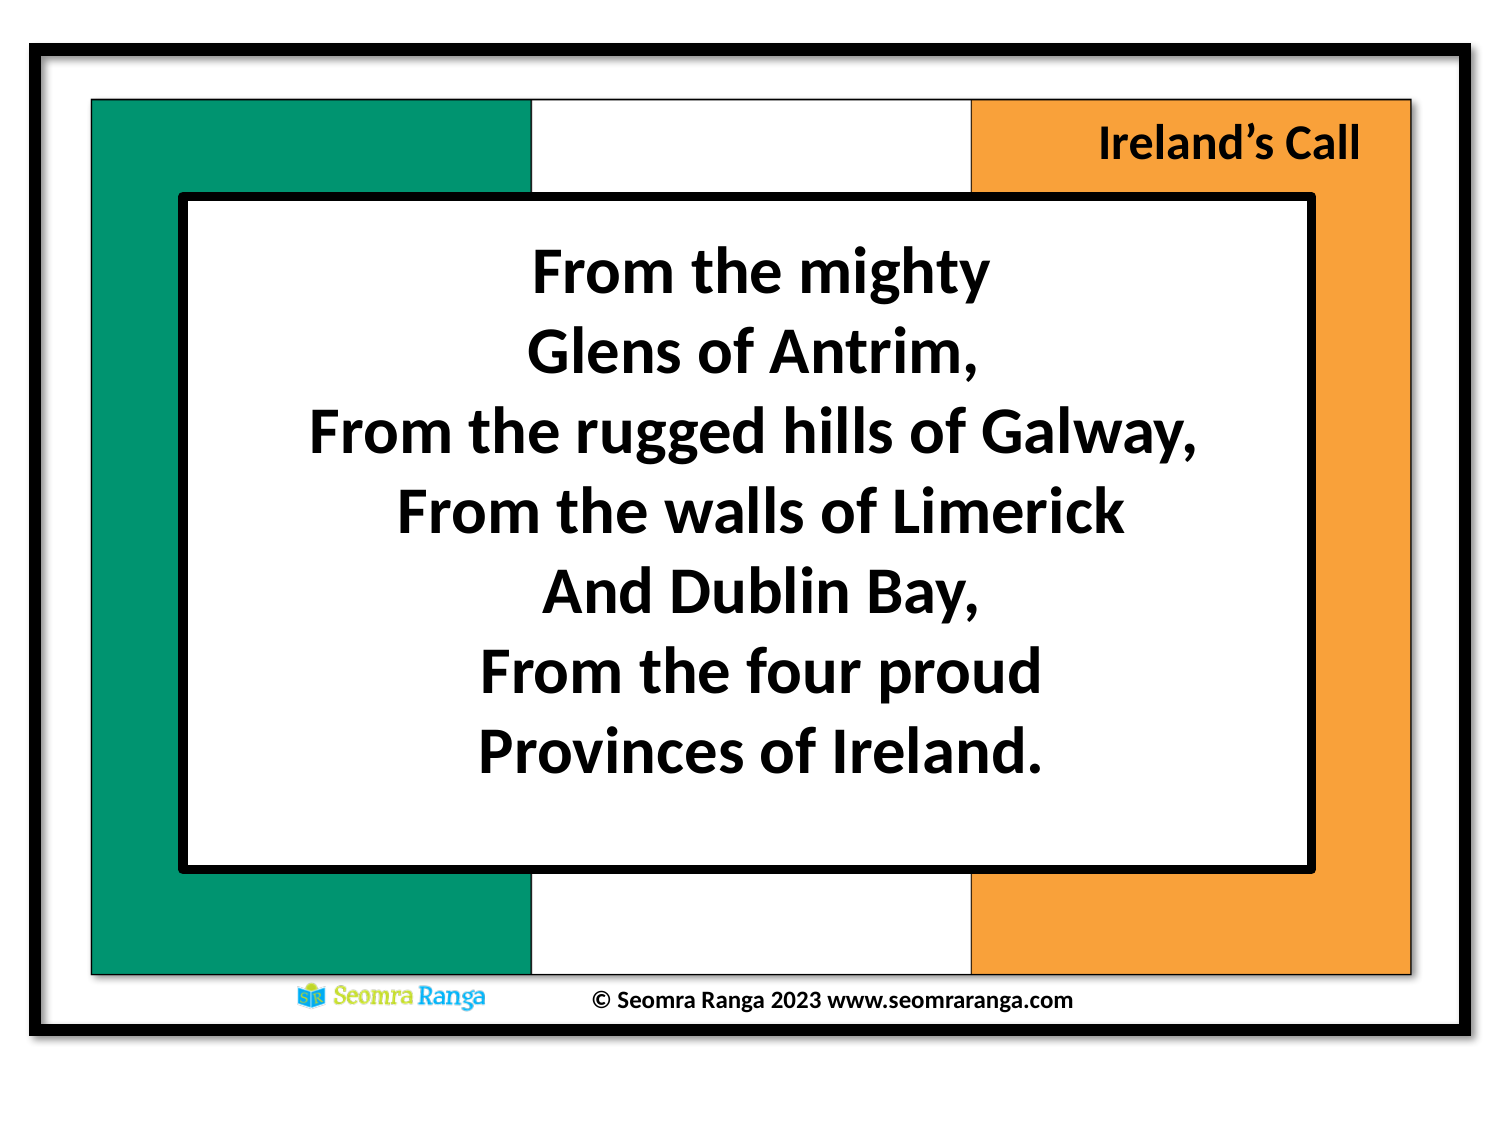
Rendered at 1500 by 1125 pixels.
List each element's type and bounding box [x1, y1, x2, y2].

picture [41, 55, 1459, 1024]
